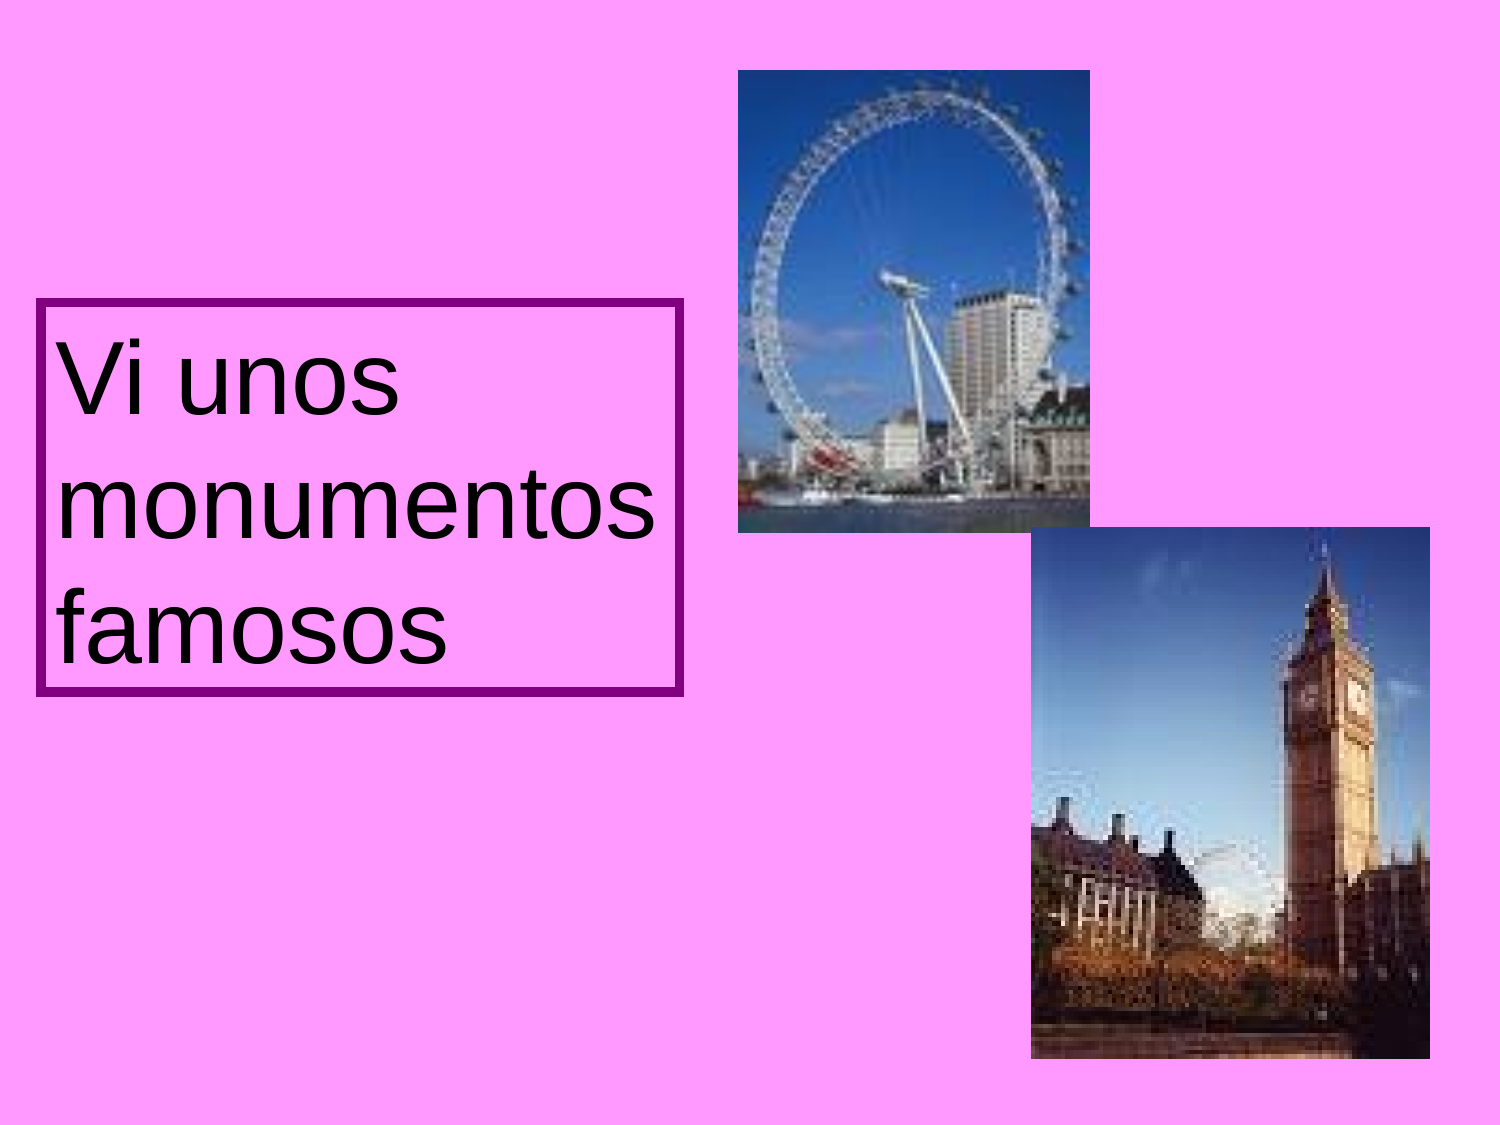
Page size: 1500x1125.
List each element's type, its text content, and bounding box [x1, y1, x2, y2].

text_box Vi unos monumentos famosos [41, 302, 680, 693]
picture [738, 70, 1430, 1059]
